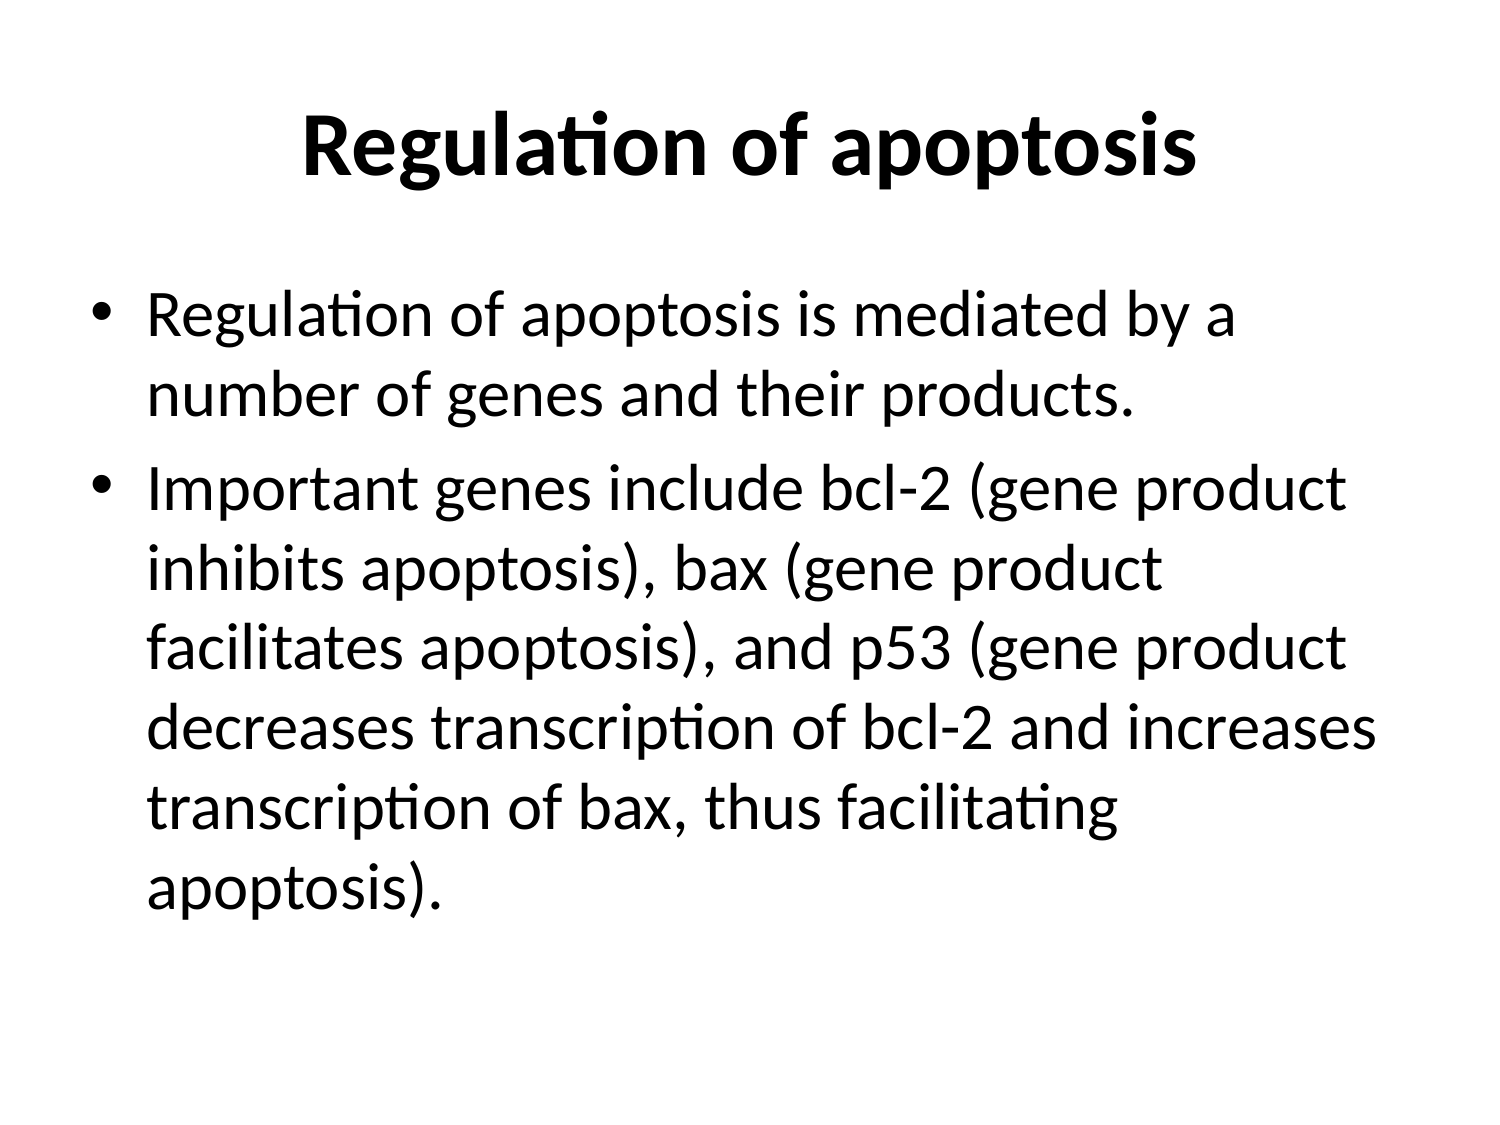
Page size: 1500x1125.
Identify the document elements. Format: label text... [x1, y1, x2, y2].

title Regulation of apoptosis [75, 45, 1425, 233]
list Regulation of apoptosis is mediated by a number of genes and their products. Important genes include bcl-2 (gene product inhibits apoptosis), bax (gene product facilitates apoptosis), and p53 (gene product decreases transcription of bcl-2 and increases transcription of bax, thus facilitating apoptosis). [75, 262, 1425, 1005]
